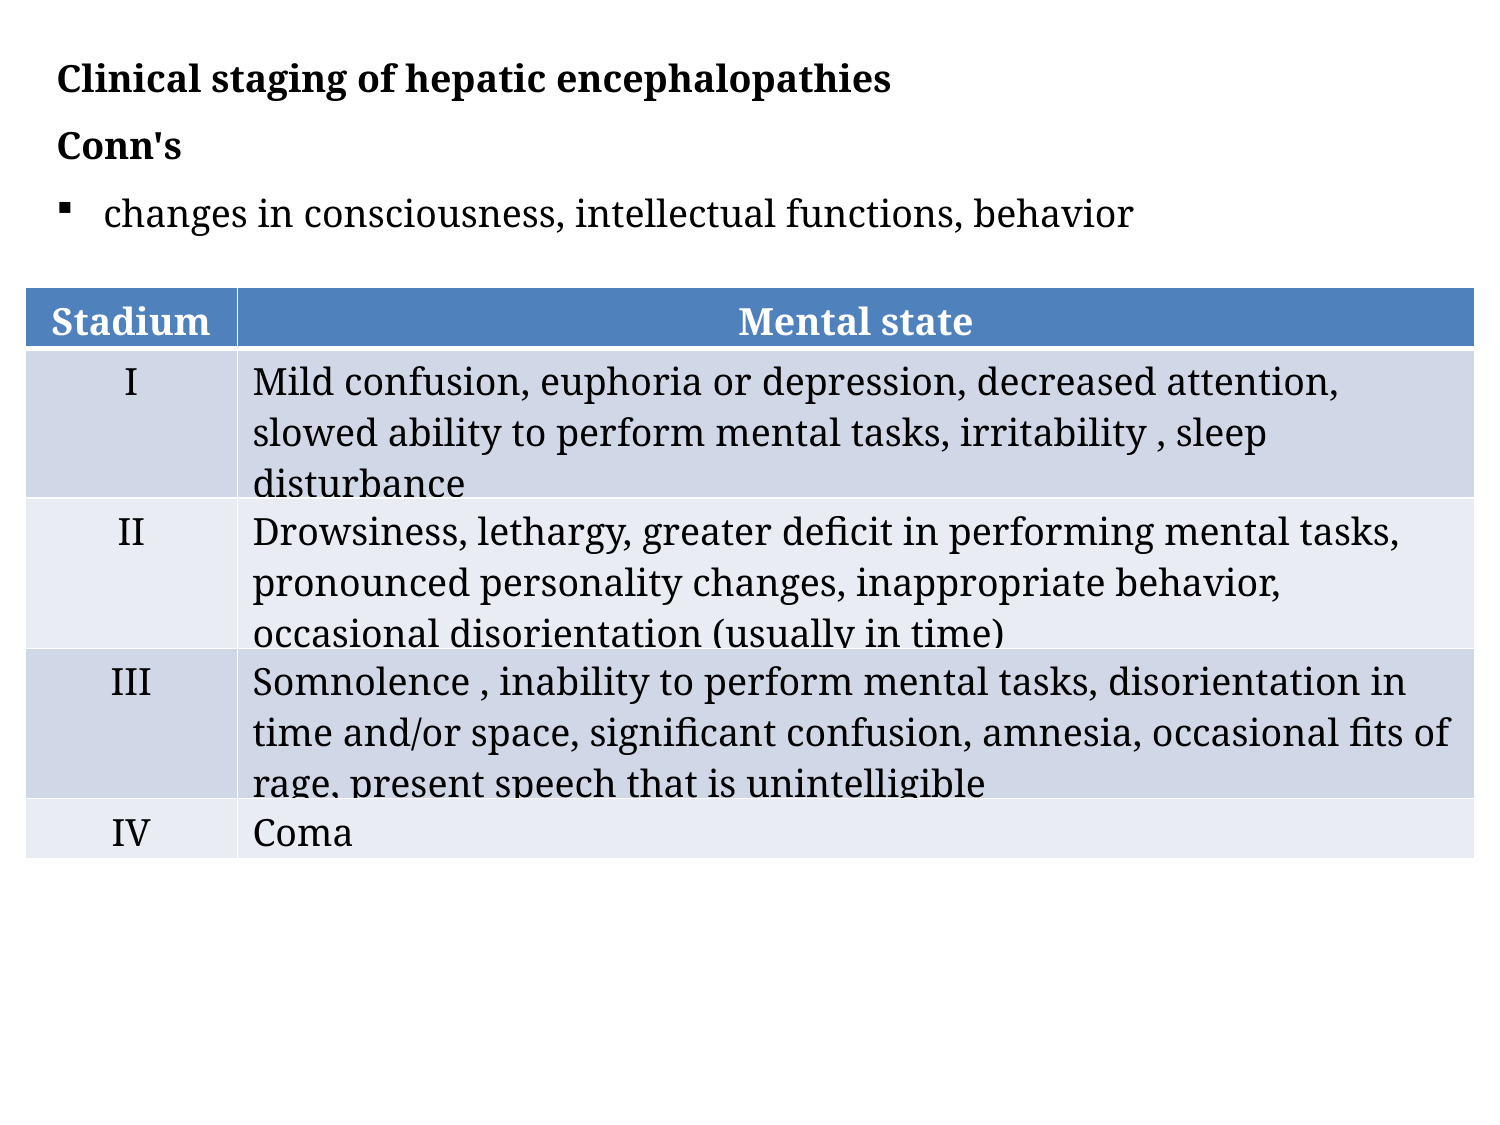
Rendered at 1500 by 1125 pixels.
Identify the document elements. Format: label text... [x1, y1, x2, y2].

table_header Stadium [26, 288, 237, 346]
table_cell II [26, 499, 237, 648]
table_cell III [26, 649, 237, 798]
table_cell Coma [238, 799, 1474, 858]
table_header Mental state [238, 288, 1474, 346]
table_cell Drowsiness, lethargy, greater deficit in performing mental tasks, pronounced personality changes, inappropriate behavior, occasional disorientation (usually in time) [238, 499, 1474, 648]
table_cell IV [26, 799, 237, 858]
table_cell I [26, 351, 237, 497]
table_cell Mild confusion, euphoria or depression, decreased attention, slowed ability to perform mental tasks, irritability , sleep disturbance [238, 351, 1474, 497]
text_box Clinical staging of hepatic encephalopathies Conn's changes in consciousness, intellectual functions, behavior [41, 24, 1405, 287]
table_cell Somnolence , inability to perform mental tasks, disorientation in time and/or space, significant confusion, amnesia, occasional fits of rage, present speech that is unintelligible [238, 649, 1474, 798]
